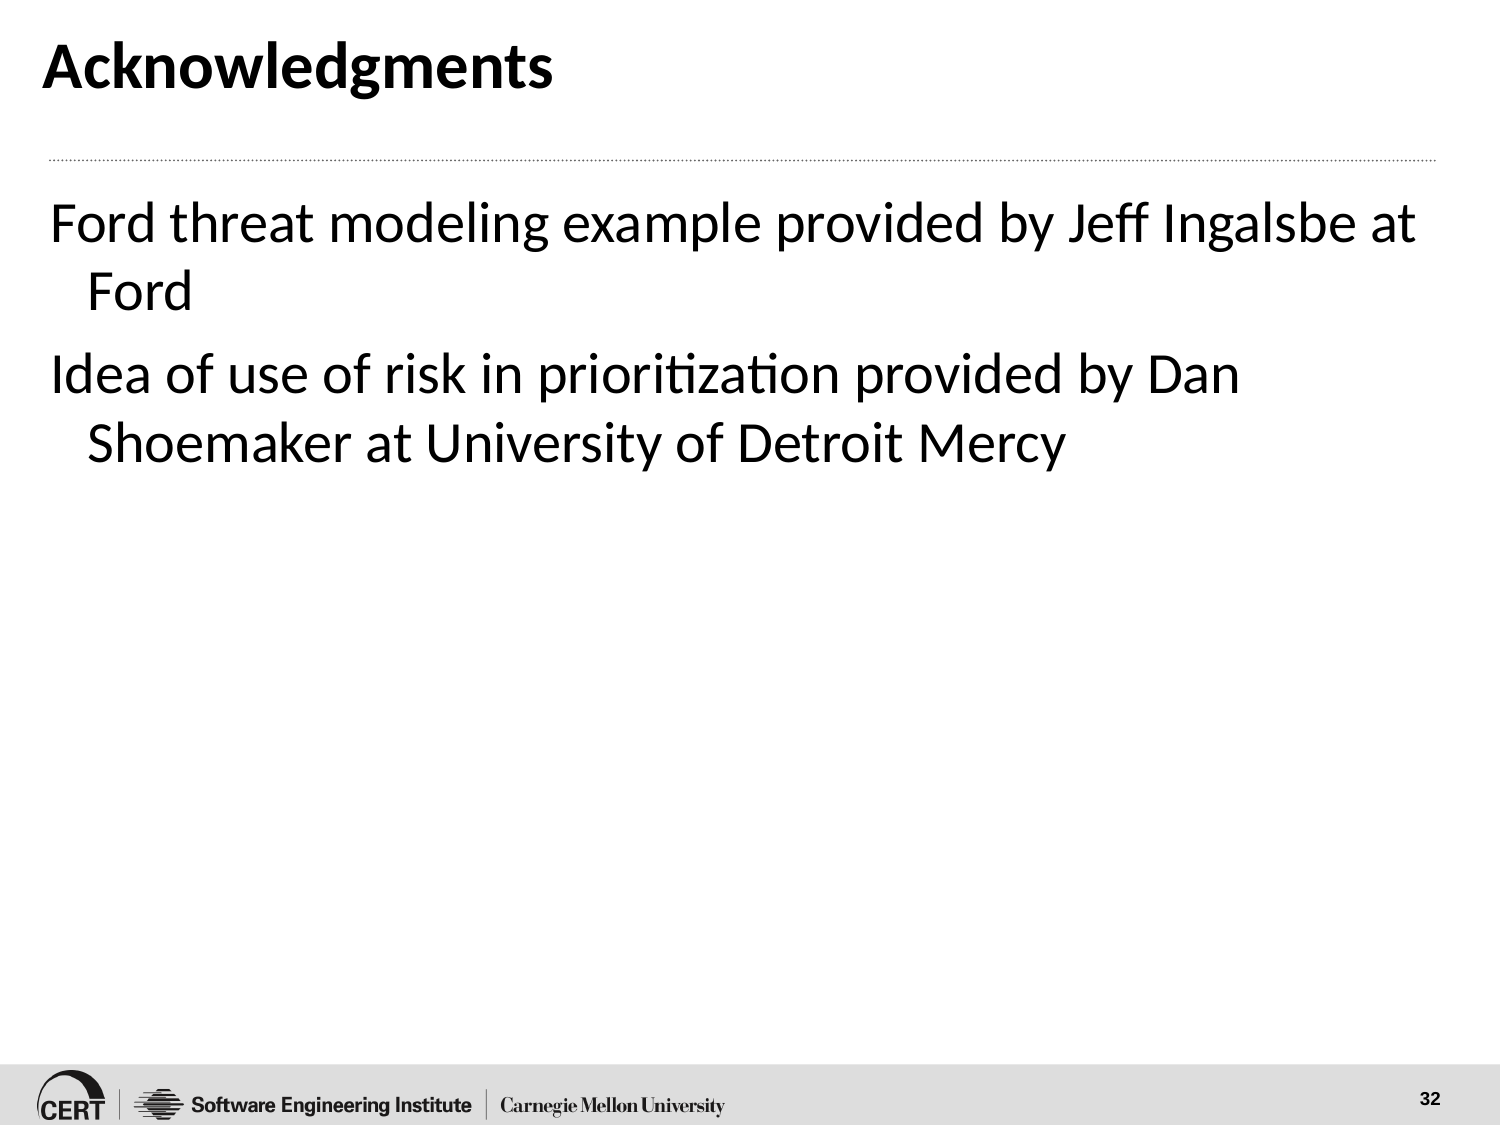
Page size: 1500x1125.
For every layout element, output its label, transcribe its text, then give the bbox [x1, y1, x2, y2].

picture [37, 1069, 725, 1122]
title Acknowledgments [42, 37, 1434, 155]
list Ford threat modeling example provided by Jeff Ingalsbe at Ford Idea of use of risk in prioritization provided by Dan Shoemaker at University of Detroit Mercy [49, 187, 1438, 1001]
